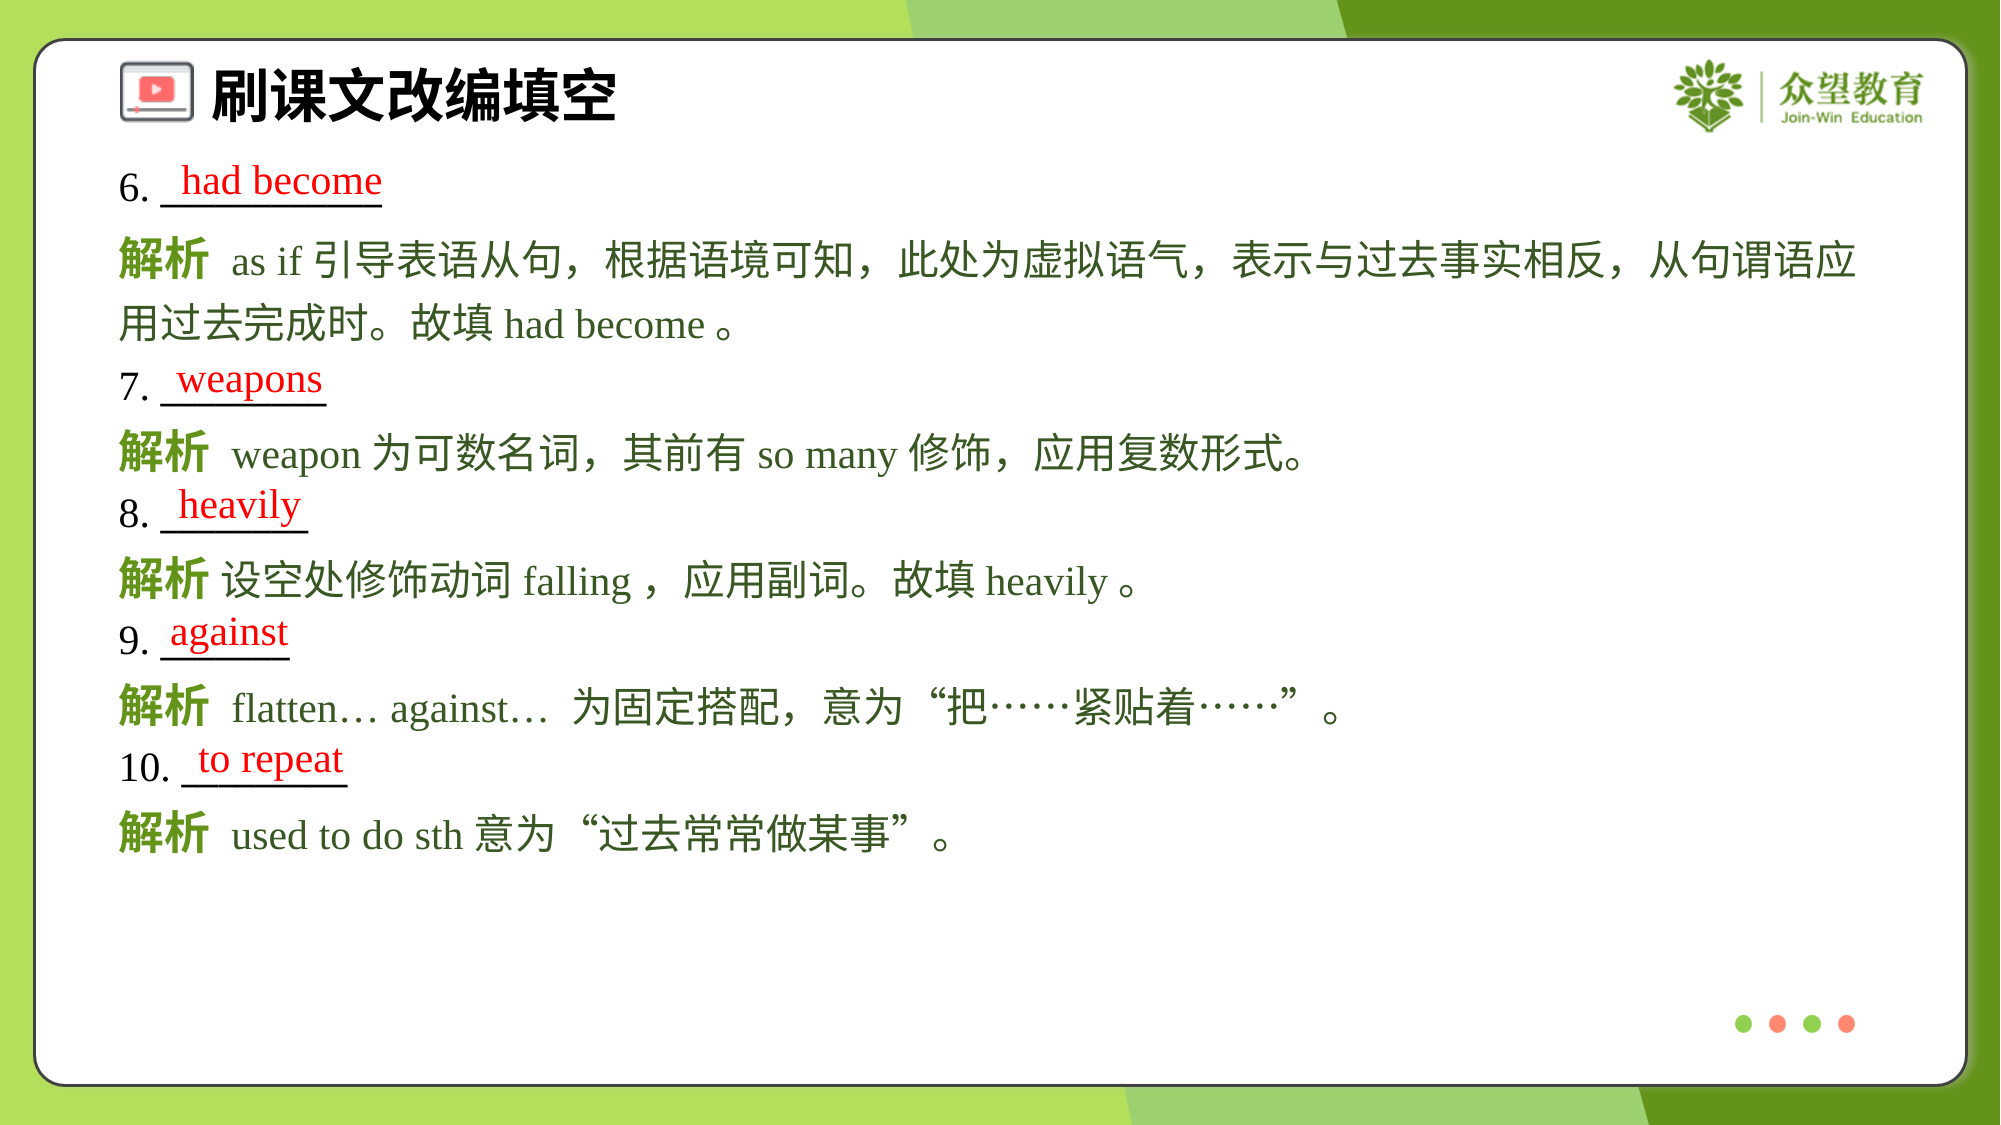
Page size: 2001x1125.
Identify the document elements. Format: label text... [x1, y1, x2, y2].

text_box 解析 设空处修饰动词falling，应用副词。故填heavily。 [118, 536, 1883, 599]
text_box to repeat [188, 718, 353, 776]
text_box 10. _________ [118, 727, 1883, 785]
text_box 解析 weapon为可数名词，其前有so many修饰，应用复数形式。 [118, 409, 1883, 471]
picture [0, 0, 2000, 1125]
text_box 解析 flatten… against… 为固定搭配，意为“把……紧贴着……”。 [118, 663, 1883, 726]
text_box had become [172, 140, 392, 198]
text_box against [165, 591, 293, 650]
text_box 6. ____________ [118, 146, 1883, 204]
text_box 8. ________ [118, 472, 1883, 530]
text_box heavily [174, 464, 306, 523]
text_box 解析 as if引导表语从句，根据语境可知，此处为虚拟语气，表示与过去事实相反，从句谓语应用过去完成时。故填had become。 [118, 215, 1883, 342]
text_box 7. _________ [118, 346, 1883, 404]
text_box 解析 used to do sth意为“过去常常做某事”。 [118, 790, 1883, 853]
text_box 9. _______ [118, 599, 1883, 657]
text_box weapons [172, 337, 328, 396]
